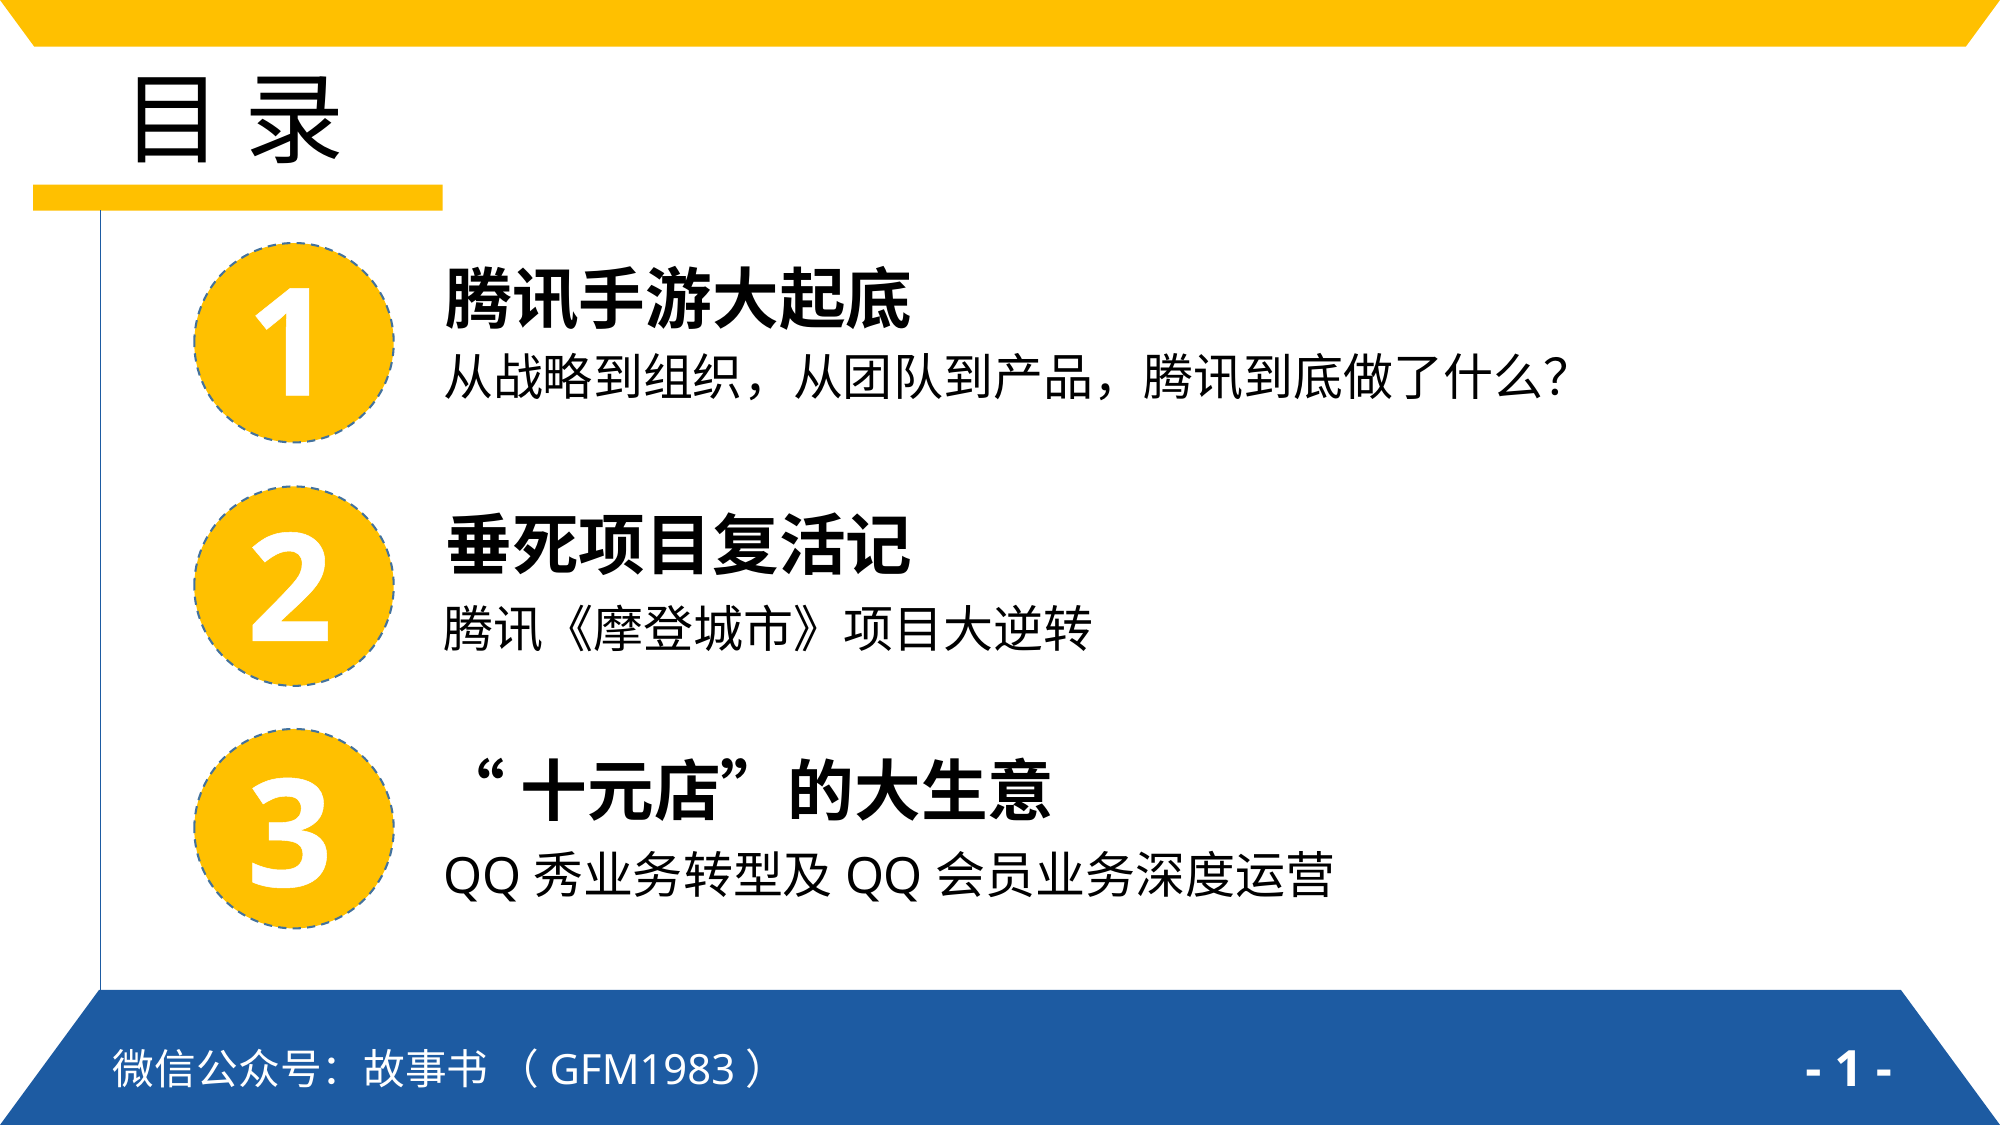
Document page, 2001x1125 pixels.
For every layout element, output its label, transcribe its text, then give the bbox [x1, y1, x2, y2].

text_box [193, 507, 231, 665]
text_box 2 [231, 483, 348, 679]
text_box 微信公众号：故事书 （GFM1983） [98, 1035, 803, 1100]
text_box [348, 258, 395, 428]
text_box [428, 495, 1716, 667]
text_box [193, 750, 231, 908]
text_box 3 [231, 728, 348, 924]
text_box [263, 924, 327, 930]
text_box [250, 433, 339, 444]
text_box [428, 741, 1716, 913]
text_box [0, 988, 2000, 1125]
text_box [428, 249, 1716, 414]
text_box [0, 0, 2000, 48]
text_box 目 录 [107, 47, 360, 183]
text_box [255, 679, 331, 687]
text_box [348, 744, 395, 914]
text_box 1 [231, 237, 348, 433]
text_box - 1 - [1790, 1029, 1907, 1105]
text_box [193, 264, 231, 422]
text_box [348, 502, 395, 672]
text_box [32, 184, 444, 212]
